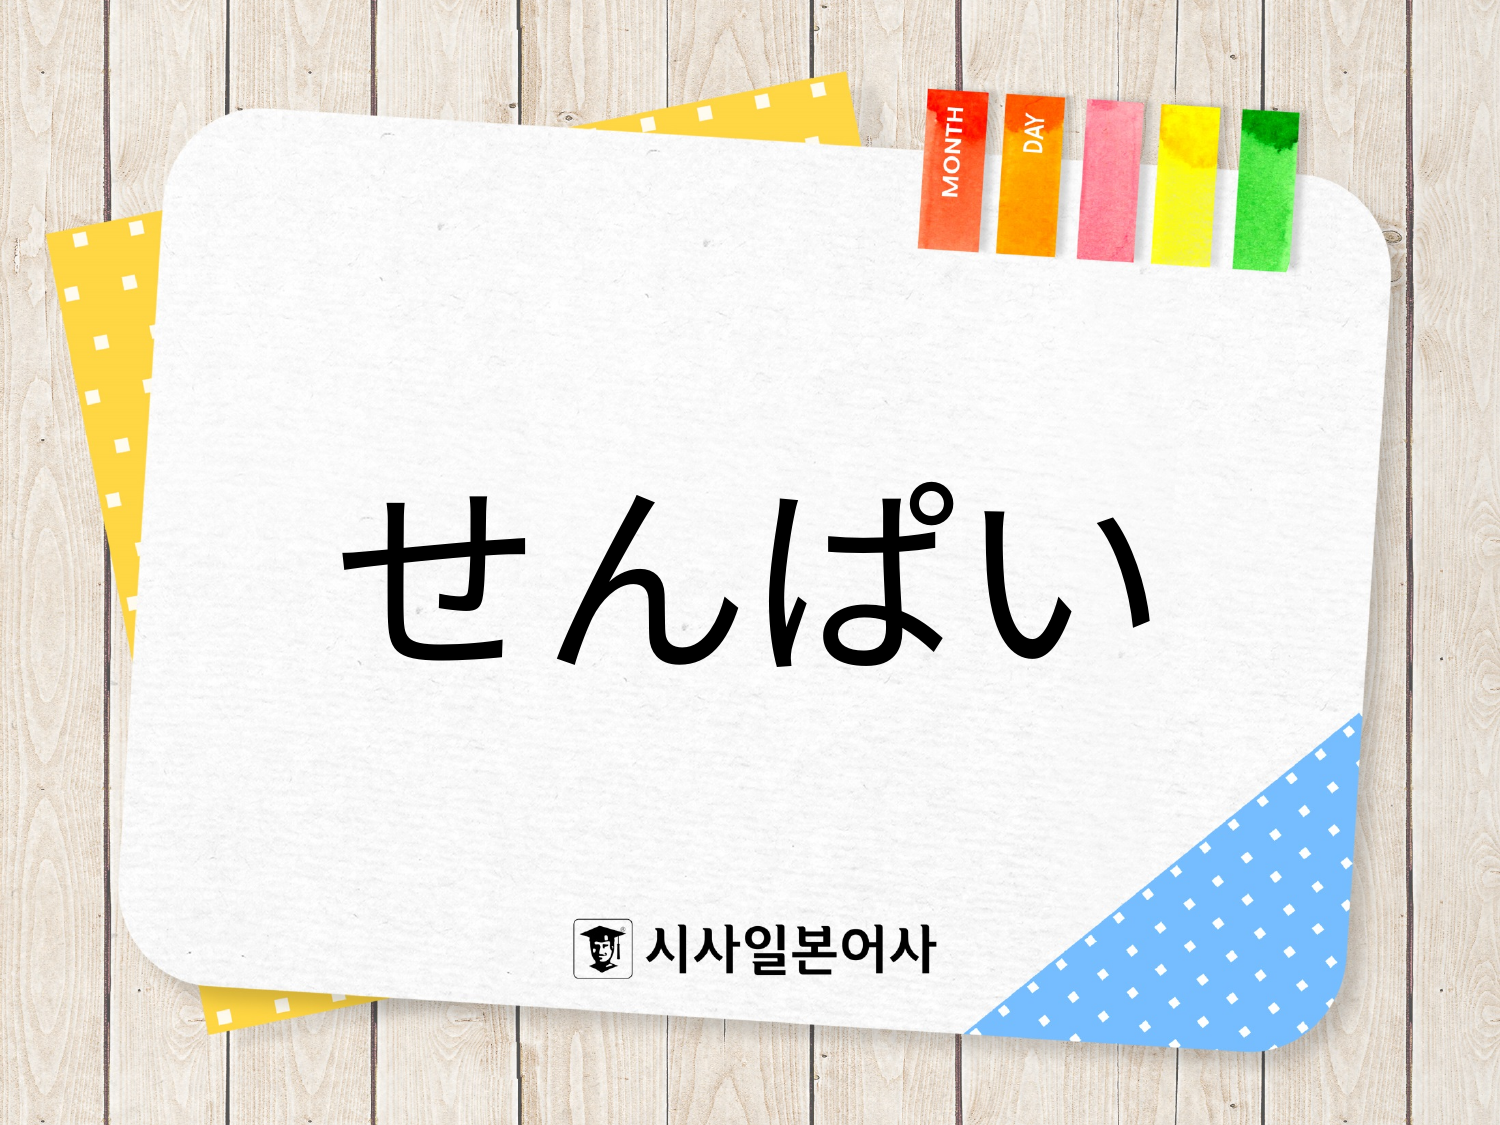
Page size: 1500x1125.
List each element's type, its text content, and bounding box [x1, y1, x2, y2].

title せんぱい [75, 338, 1425, 811]
picture [0, 0, 1500, 1125]
